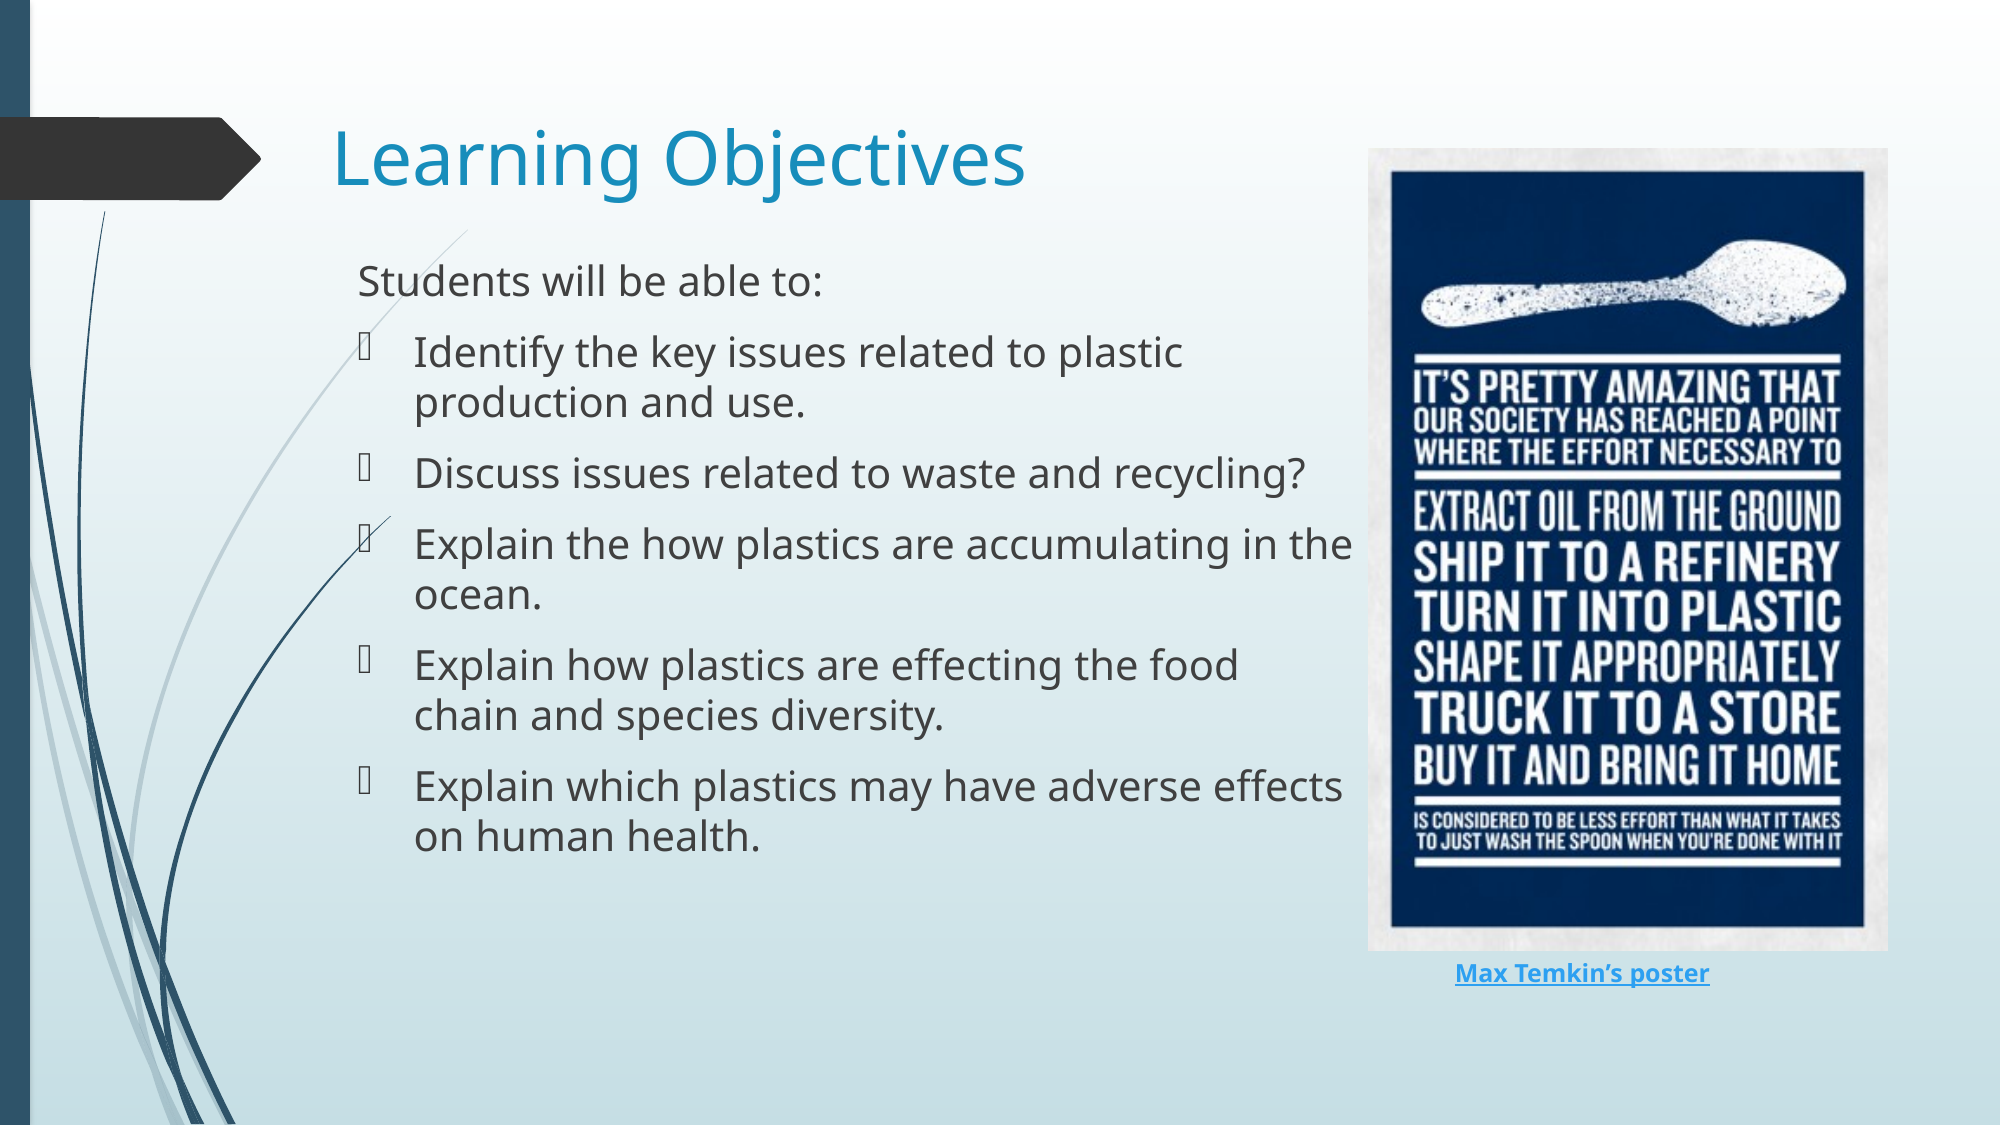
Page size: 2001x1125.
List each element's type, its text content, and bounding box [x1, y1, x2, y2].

title Learning Objectives [316, 102, 1778, 313]
picture [1367, 148, 1888, 951]
text_box Max Temkin’s poster [1440, 959, 1725, 999]
list Students will be able to: Identify the key issues related to plastic production and use. Discuss issues related to waste and recycling? Explain the how plastics are accumulating in the ocean. Explain how plastics are effecting the food chain and species diversity. Explain which plastics may have adverse effects on human health. [342, 246, 1363, 905]
